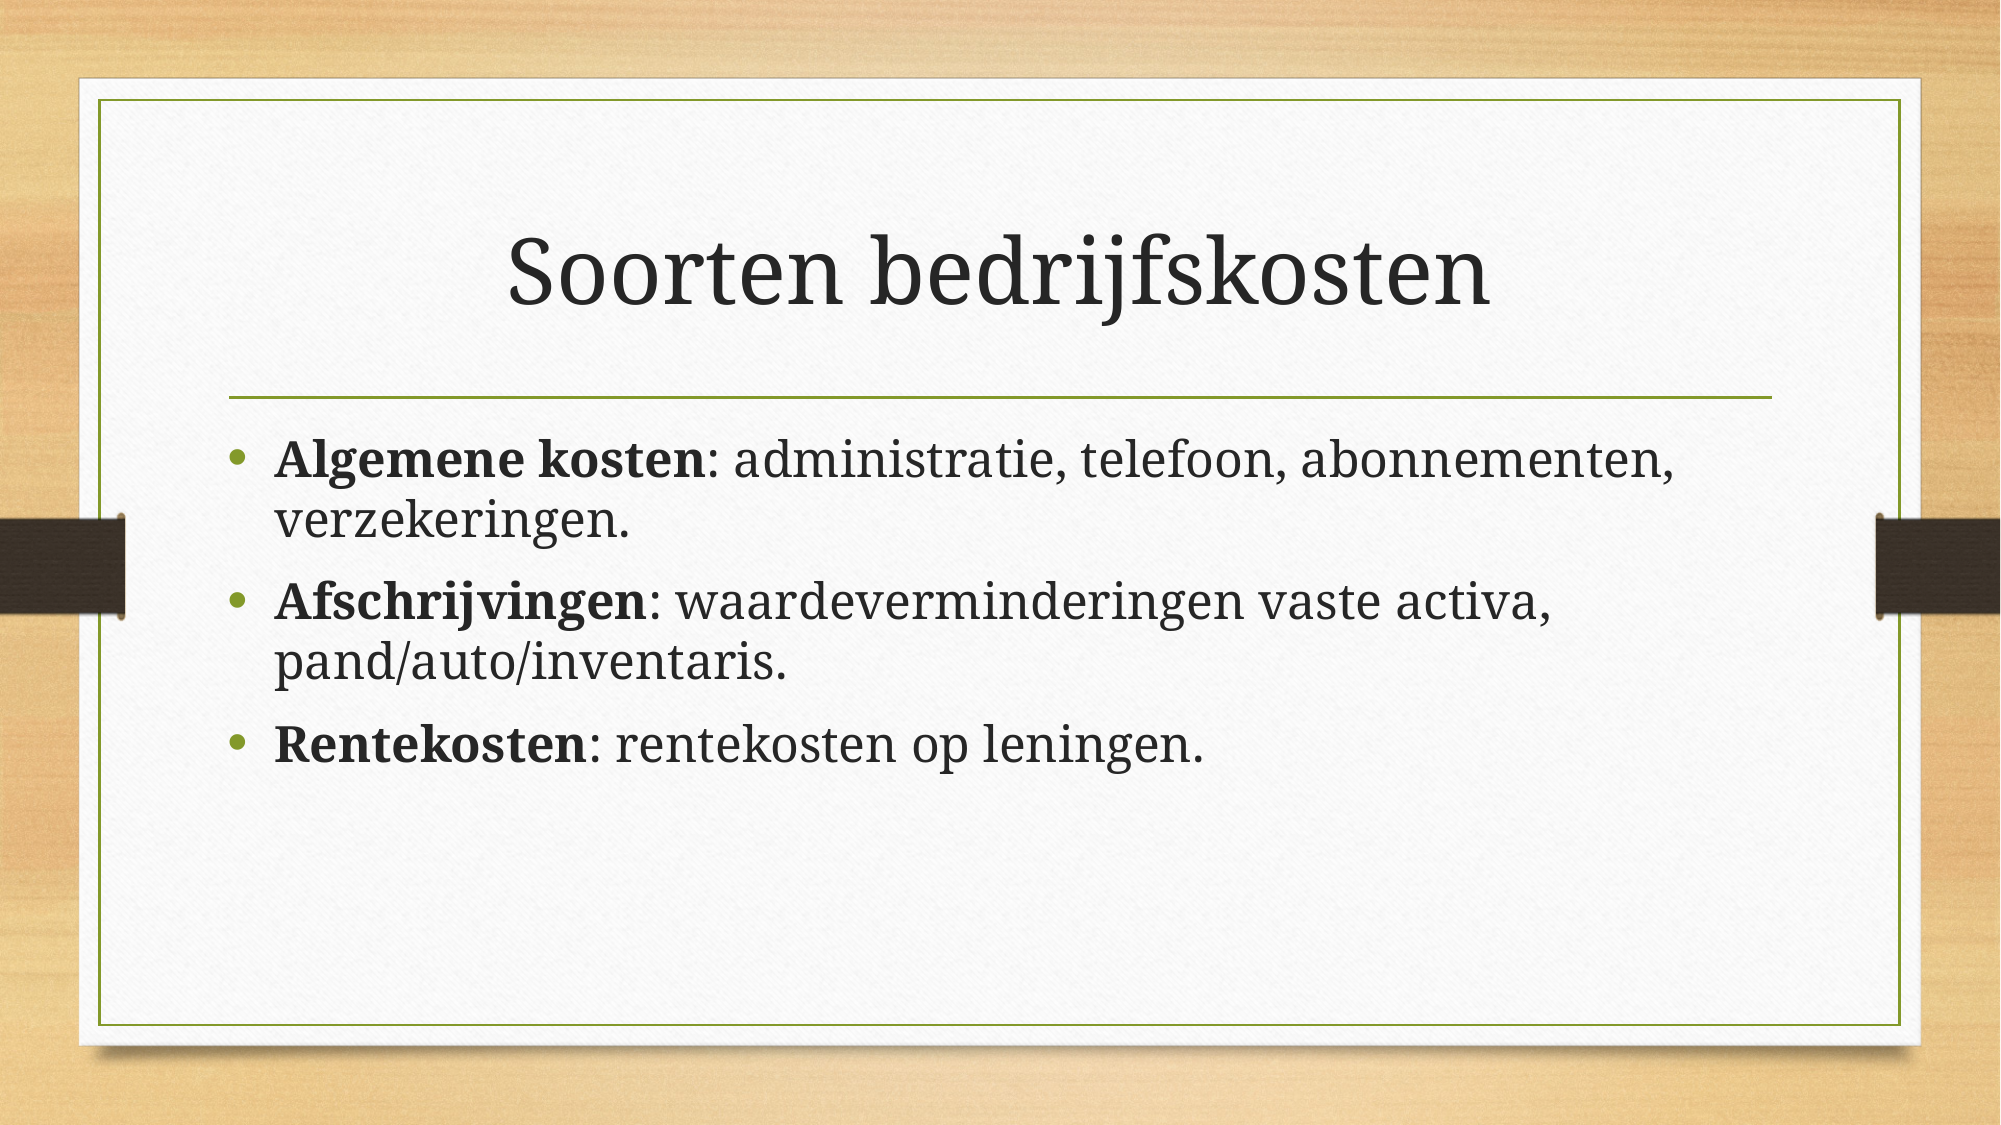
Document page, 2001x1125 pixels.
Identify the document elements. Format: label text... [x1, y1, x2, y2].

list Algemene kosten: administratie, telefoon, abonnementen, verzekeringen. Afschrijvingen: waardeverminderingen vaste activa, pand/auto/inventaris. Rentekosten: rentekosten op leningen. [212, 419, 1788, 964]
picture [0, 0, 2001, 1125]
title Soorten bedrijfskosten [212, 161, 1788, 375]
